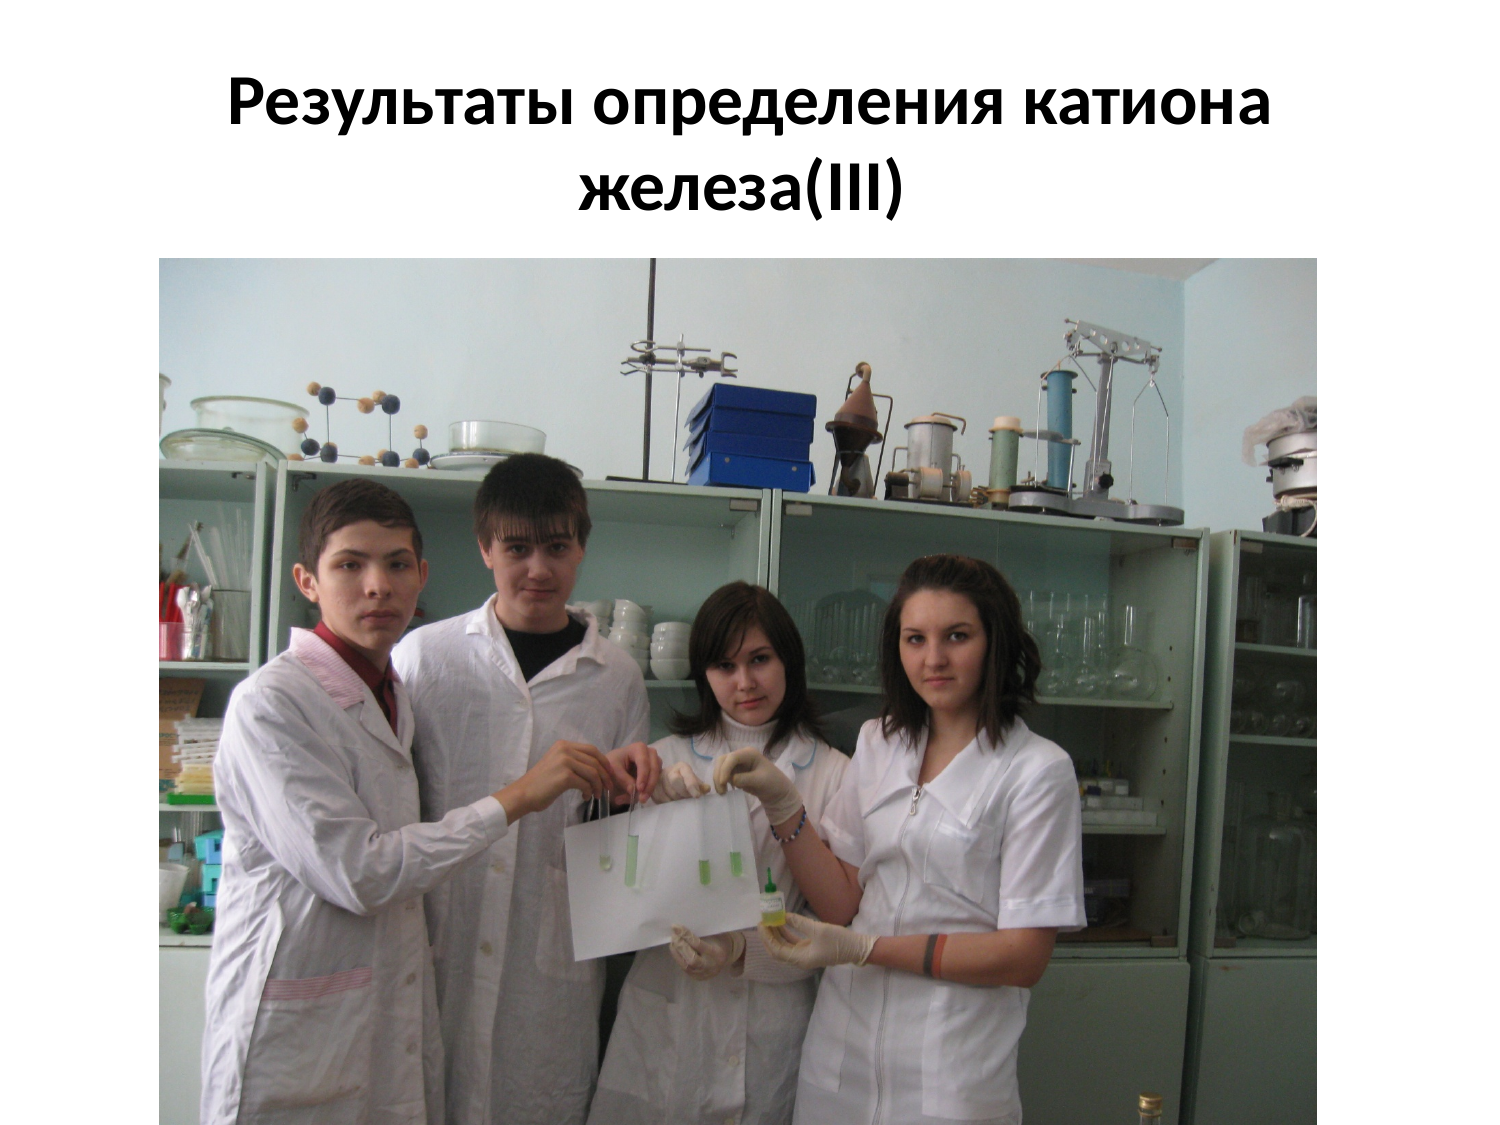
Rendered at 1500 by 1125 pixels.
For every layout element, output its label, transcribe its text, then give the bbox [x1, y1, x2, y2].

picture [159, 257, 1318, 1125]
title Результаты определения катиона железа(III) [75, 45, 1425, 233]
